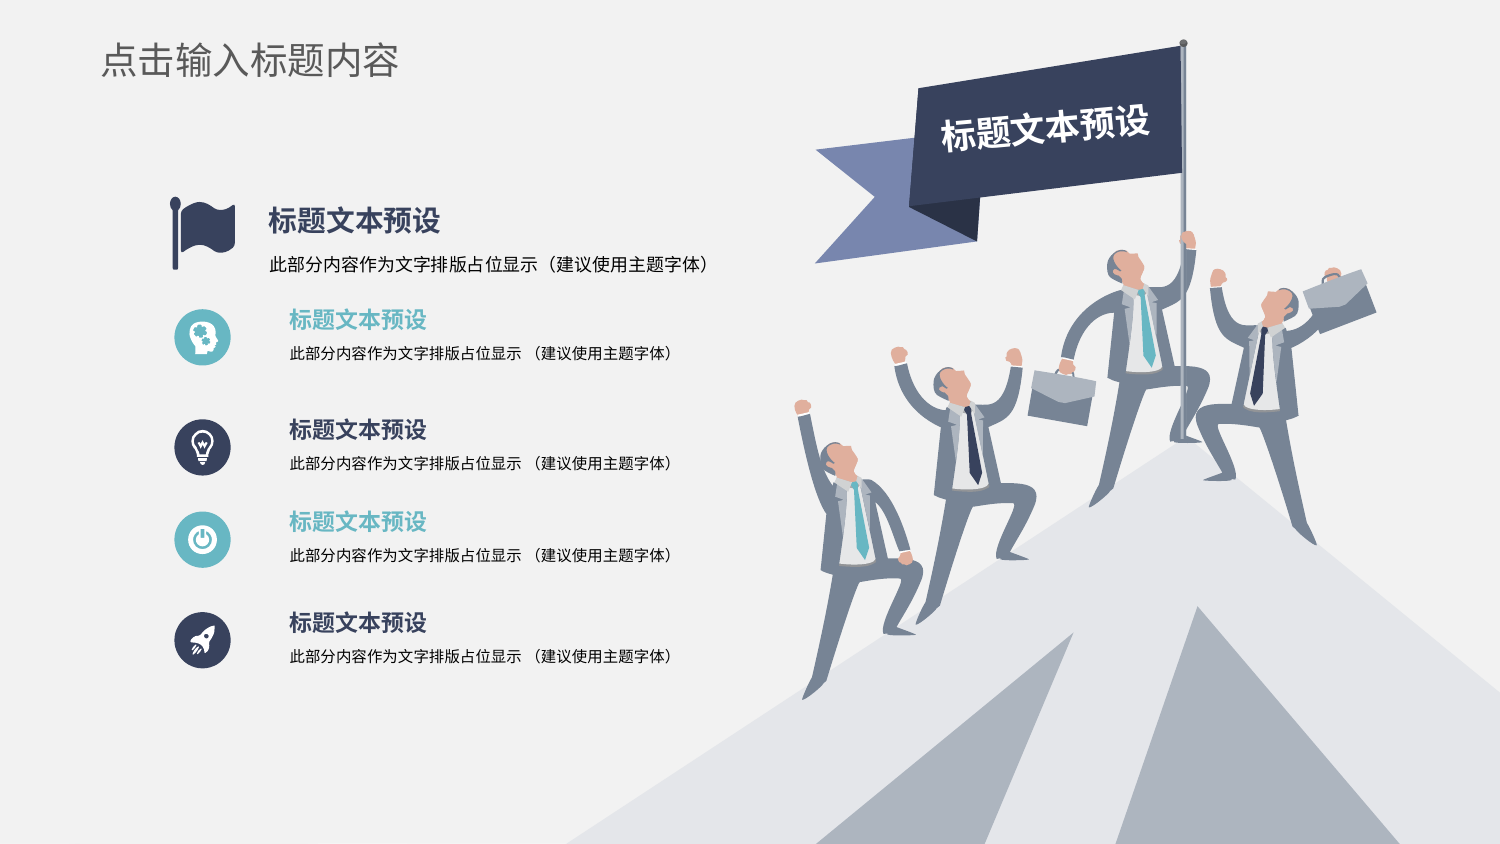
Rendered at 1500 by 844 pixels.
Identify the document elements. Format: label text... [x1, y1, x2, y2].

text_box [169, 194, 751, 673]
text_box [544, 39, 1500, 844]
text_box 点击输入标题内容 [100, 28, 450, 91]
